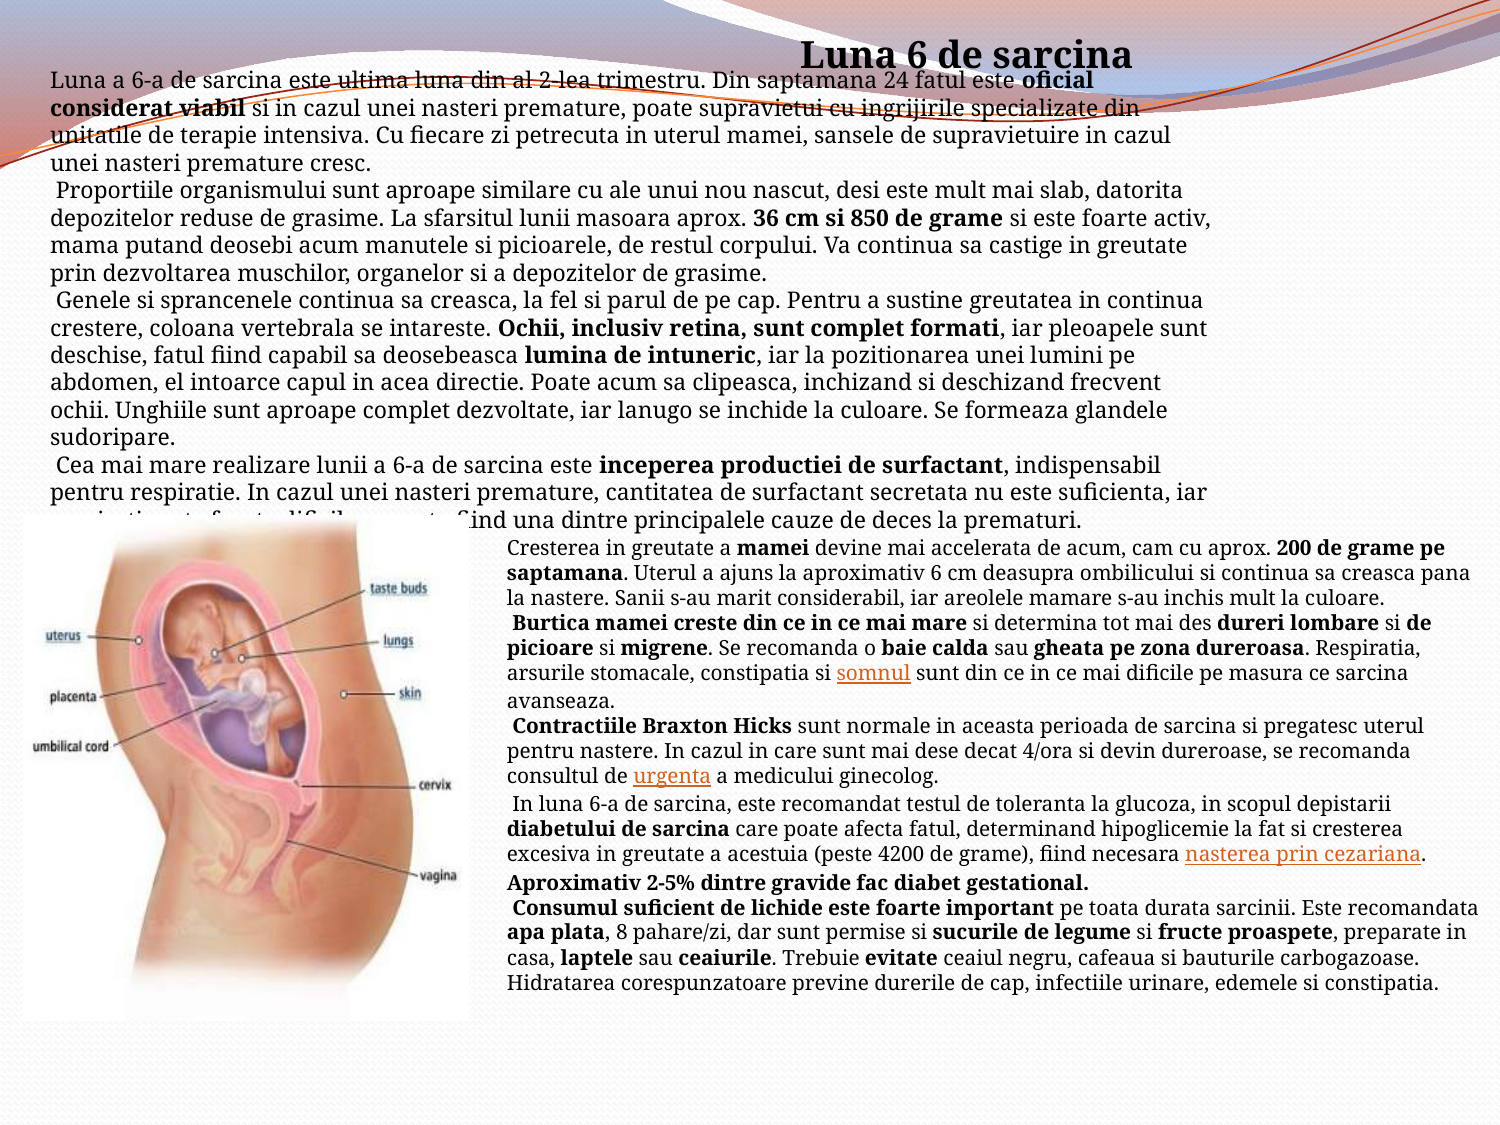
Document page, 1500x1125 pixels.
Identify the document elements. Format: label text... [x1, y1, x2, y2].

picture [23, 515, 469, 1021]
text_box Cresterea in greutate a mamei devine mai accelerata de acum, cam cu aprox. 200 de grame pe saptamana. Uterul a ajuns la aproximativ 6 cm deasupra ombilicului si continua sa creasca pana la nastere. Sanii s-au marit considerabil, iar areolele mamare s-au inchis mult la culoare. Burtica mamei creste din ce in ce mai mare si determina tot mai des dureri lombare si de picioare si migrene. Se recomanda o baie calda sau gheata pe zona dureroasa. Respiratia, arsurile stomacale, constipatia si somnul sunt din ce in ce mai dificile pe masura ce sarcina avanseaza. Contractiile Braxton Hicks sunt normale in aceasta perioada de sarcina si pregatesc uterul pentru nastere. In cazul in care sunt mai dese decat 4/ora si devin dureroase, se recomanda consultul de urgenta a medicului ginecolog. In luna 6-a de sarcina, este recomandat testul de toleranta la glucoza, in scopul depistarii diabetului de sarcina care poate afecta fatul, determinand hipoglicemie la fat si cresterea excesiva in greutate a acestuia (peste 4200 de grame), fiind necesara nasterea prin cezariana. Aproximativ 2-5% dintre gravide fac diabet gestational. Consumul suficient de lichide este foarte important pe toata durata sarcinii. Este recomandata apa plata, 8 pahare/zi, dar sunt permise si sucurile de legume si fructe proaspete, preparate in casa, laptele sau ceaiurile. Trebuie evitate ceaiul negru, cafeaua si bauturile carbogazoase. Hidratarea corespunzatoare previne durerile de cap, infectiile urinare, edemele si constipatia. [492, 527, 1500, 1027]
table_header [469, 516, 476, 628]
text_box Luna a 6-a de sarcina este ultima luna din al 2-lea trimestru. Din saptamana 24 fatul este oficial considerat viabil si in cazul unei nasteri premature, poate supravietui cu ingrijirile specializate din unitatile de terapie intensiva. Cu fiecare zi petrecuta in uterul mamei, sansele de supravietuire in cazul unei nasteri premature cresc. Proportiile organismului sunt aproape similare cu ale unui nou nascut, desi este mult mai slab, datorita depozitelor reduse de grasime. La sfarsitul lunii masoara aprox. 36 cm si 850 de grame si este foarte activ, mama putand deosebi acum manutele si picioarele, de restul corpului. Va continua sa castige in greutate prin dezvoltarea muschilor, organelor si a depozitelor de grasime. Genele si sprancenele continua sa creasca, la fel si parul de pe cap. Pentru a sustine greutatea in continua crestere, coloana vertebrala se intareste. Ochii, inclusiv retina, sunt complet formati, iar pleoapele sunt deschise, fatul fiind capabil sa deosebeasca lumina de intuneric, iar la pozitionarea unei lumini pe abdomen, el intoarce capul in acea directie. Poate acum sa clipeasca, inchizand si deschizand frecvent ochii. Unghiile sunt aproape complet dezvoltate, iar lanugo se inchide la culoare. Se formeaza glandele sudoripare. Cea mai mare realizare lunii a 6-a de sarcina este inceperea productiei de surfactant, indispensabil pentru respiratie. In cazul unei nasteri premature, cantitatea de surfactant secretata nu este suficienta, iar respiratia este foarte dificila, aceasta fiind una dintre principalele cauze de deces la prematuri. [35, 58, 1231, 628]
text_box Luna 6 de sarcina [785, 23, 1289, 84]
